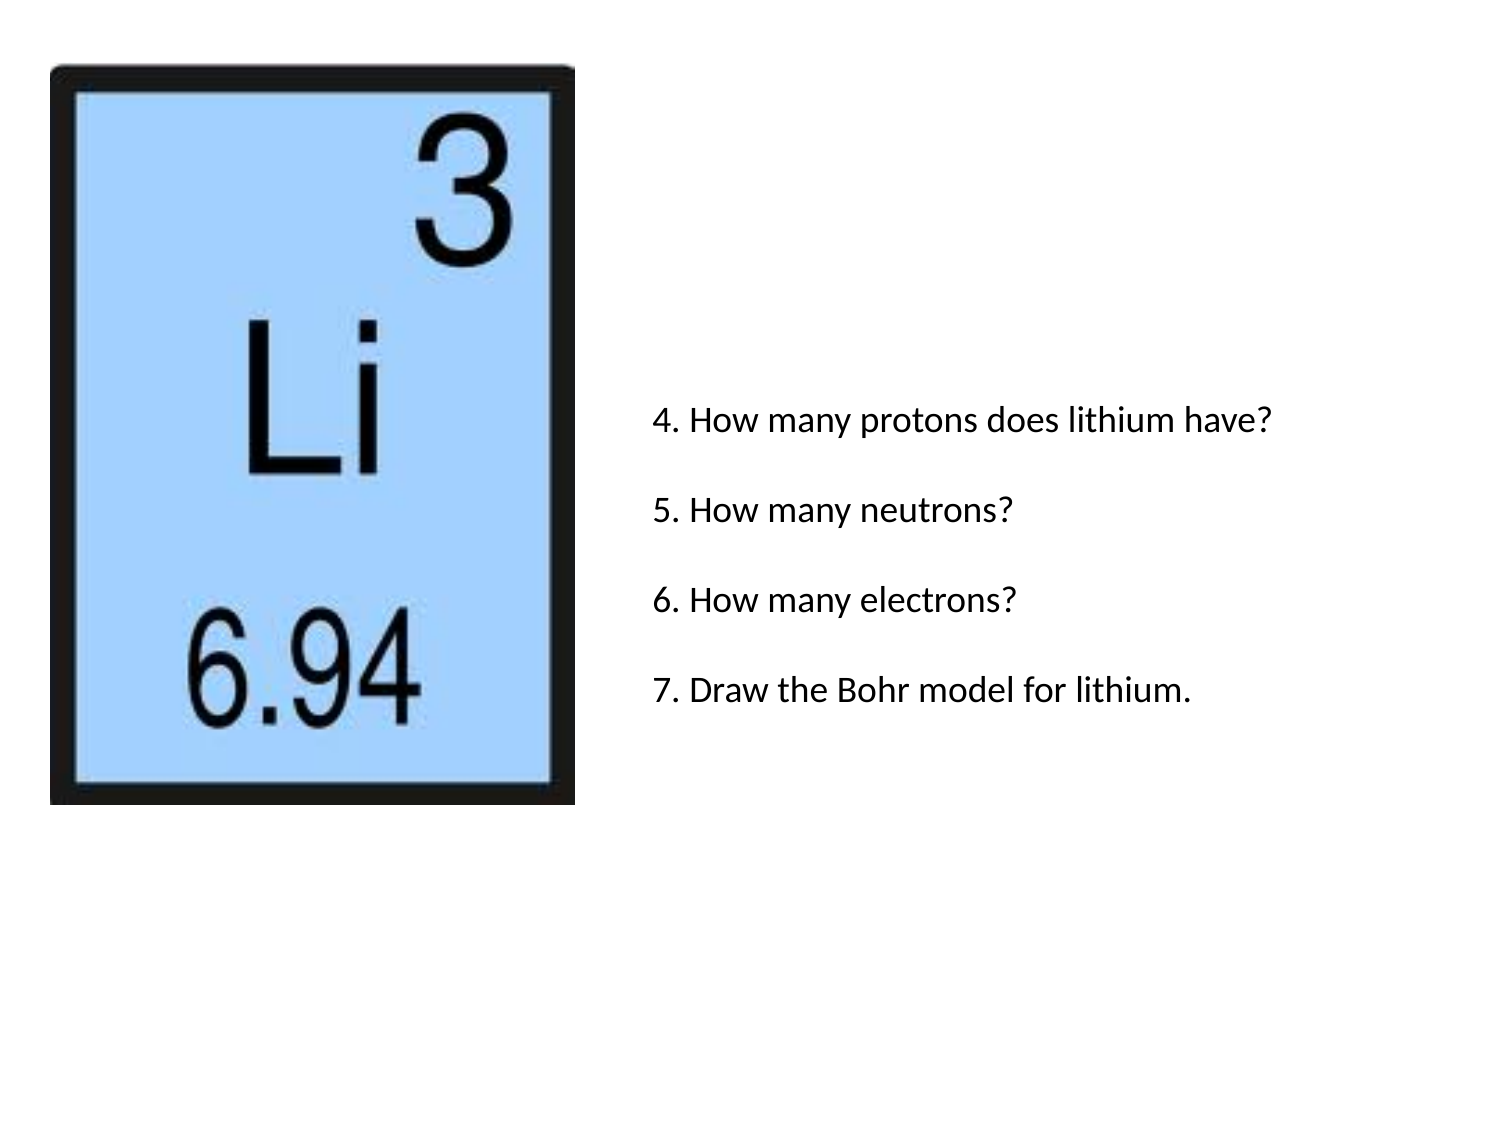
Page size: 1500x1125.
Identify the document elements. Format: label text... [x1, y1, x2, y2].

picture [49, 62, 576, 805]
text_box 4. How many protons does lithium have? 5. How many neutrons? 6. How many electrons? 7. Draw the Bohr model for lithium. [637, 387, 1325, 718]
